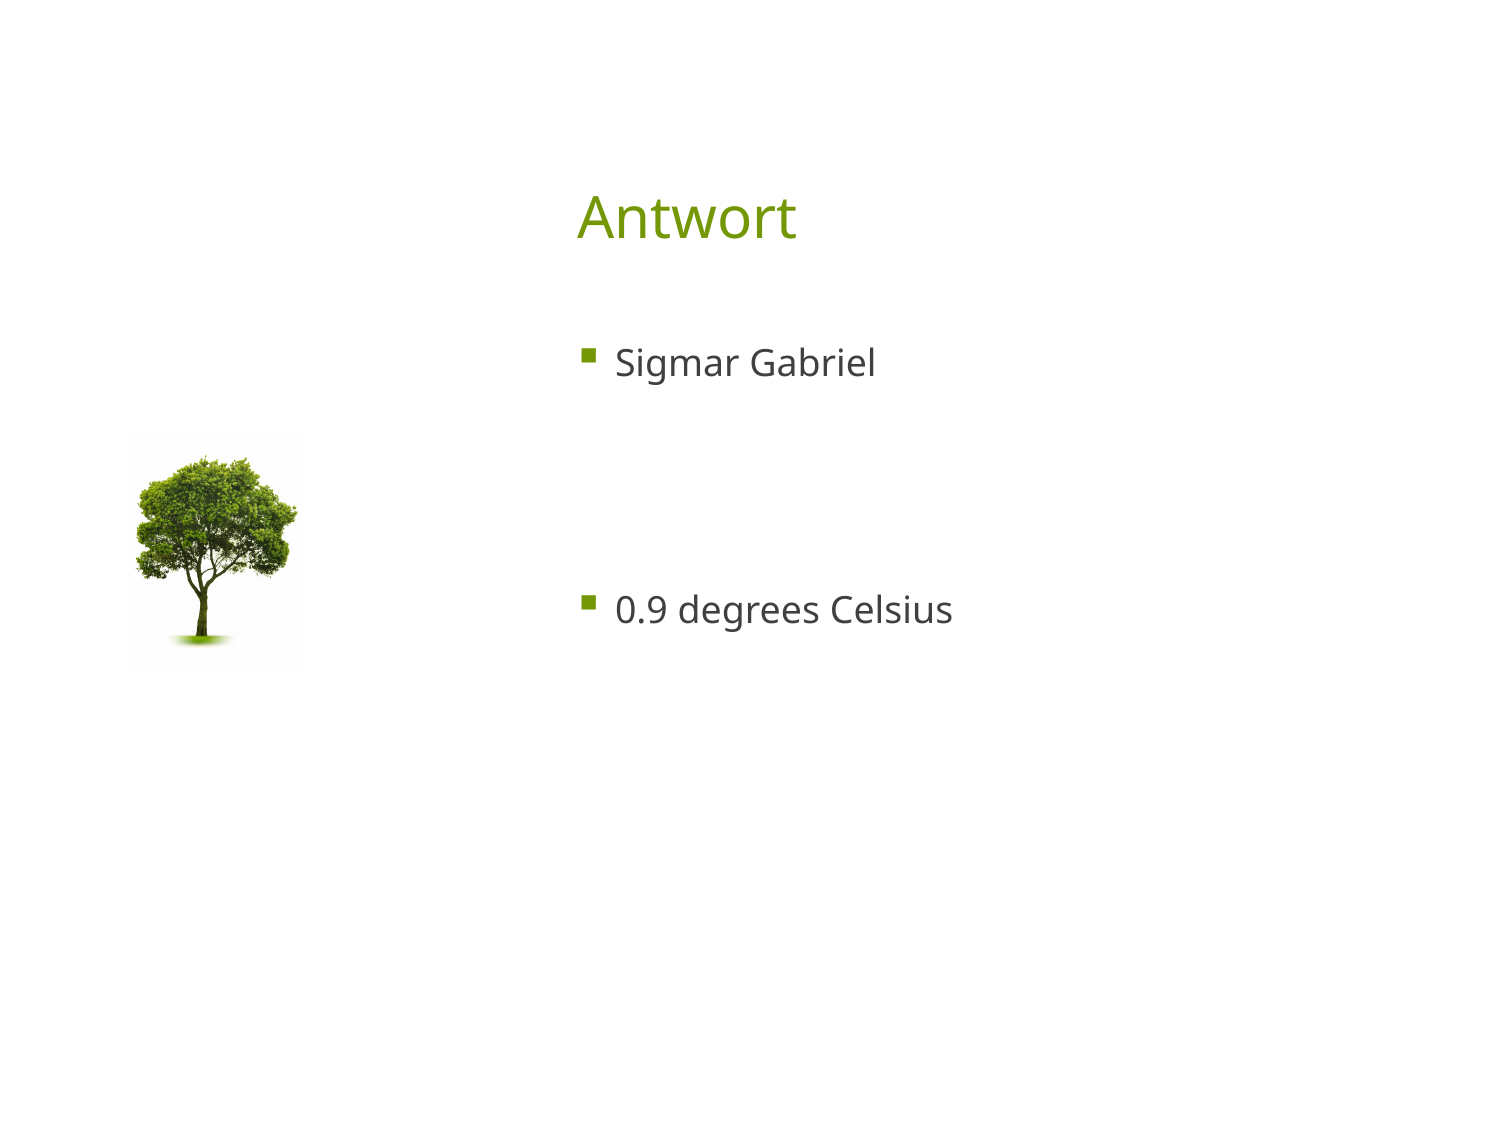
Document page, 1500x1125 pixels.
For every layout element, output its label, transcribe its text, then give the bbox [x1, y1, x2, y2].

picture [128, 429, 305, 675]
list Sigmar Gabriel 0.9 degrees Celsius [562, 331, 1374, 1005]
title Antwort [562, 112, 1375, 258]
